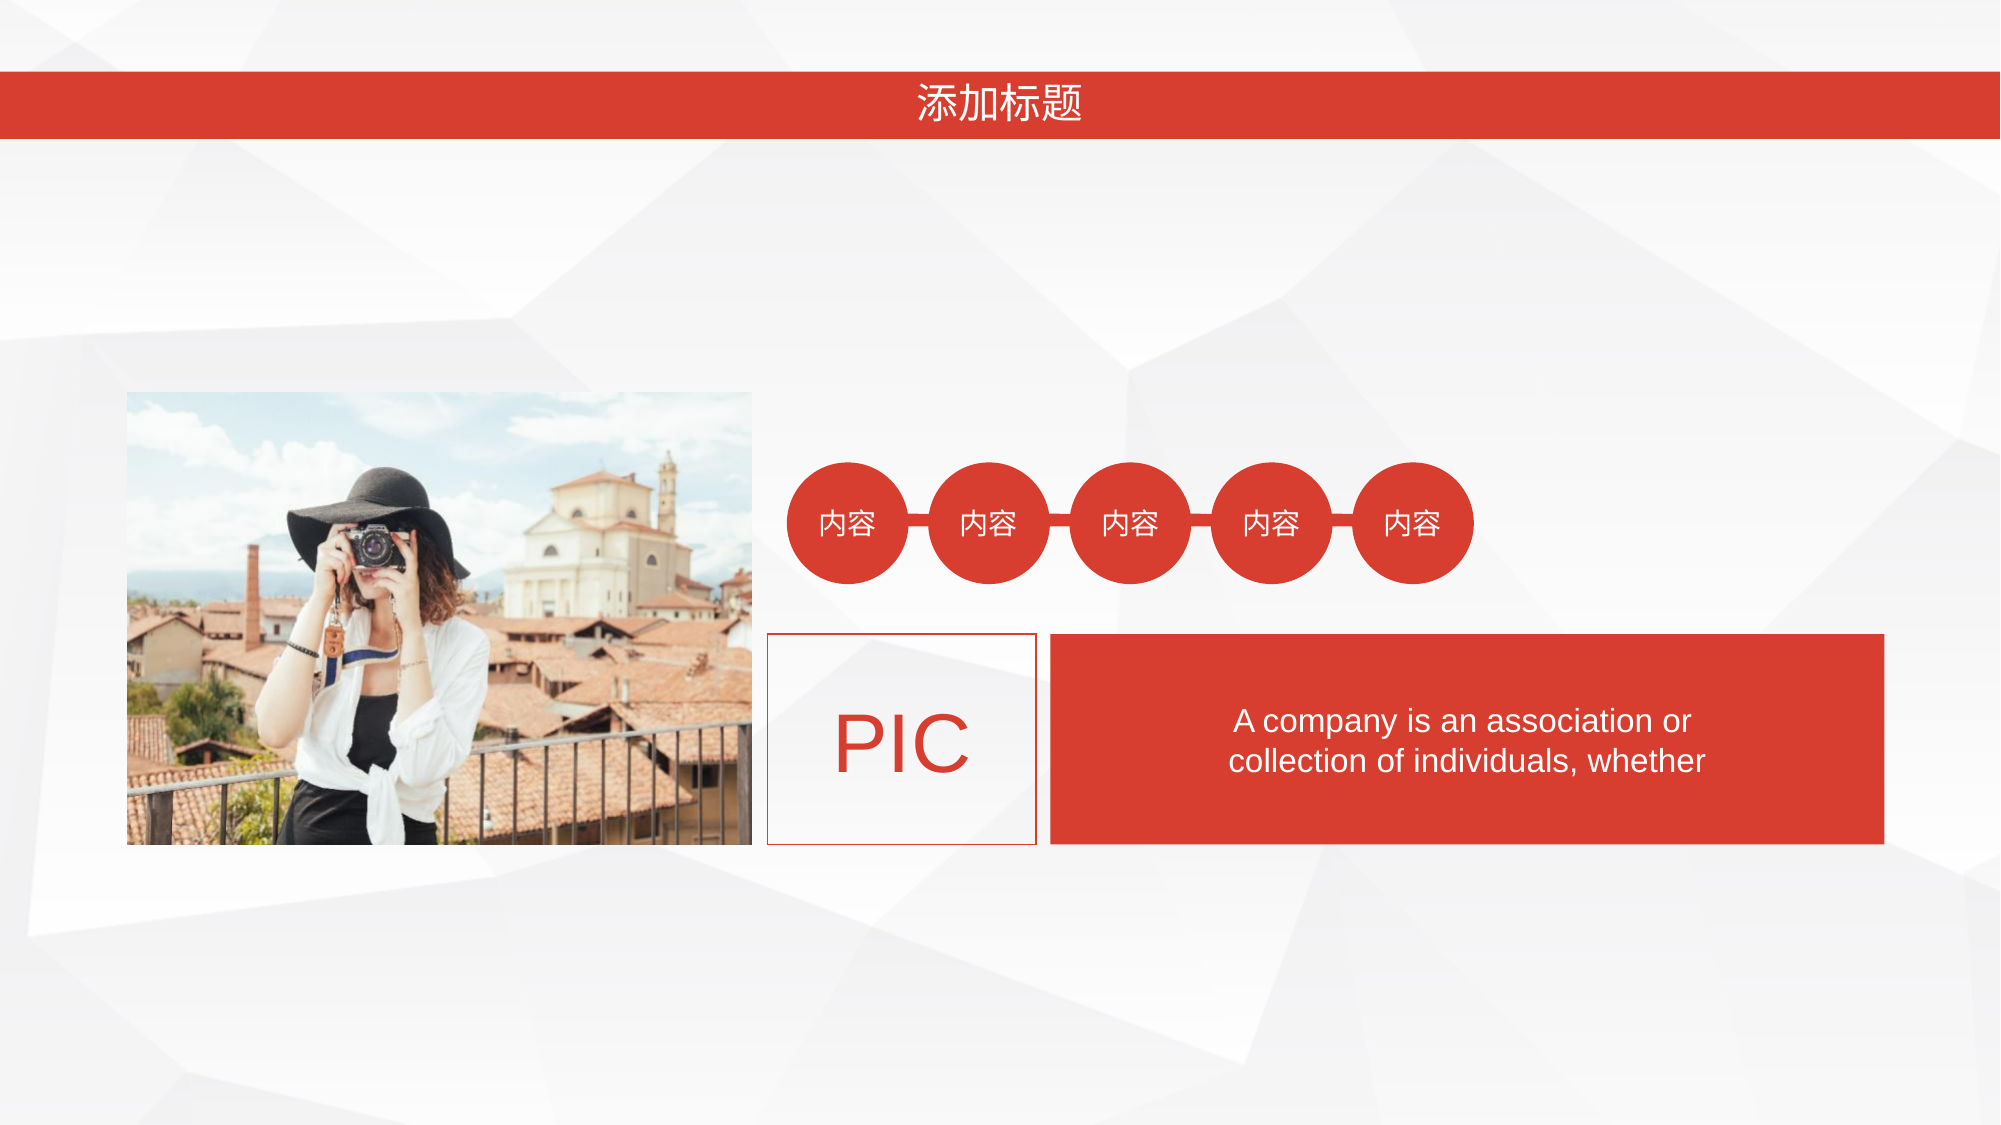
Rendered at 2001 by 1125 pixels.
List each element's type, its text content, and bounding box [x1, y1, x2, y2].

text_box [0, 70, 880, 140]
text_box [1120, 70, 2000, 140]
text_box 添加标题 [880, 63, 1120, 148]
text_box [793, 468, 1468, 578]
text_box PIC [767, 634, 1036, 845]
picture [0, 0, 2001, 1125]
text_box A company is an association or collection of individuals, whether [1050, 634, 1885, 845]
